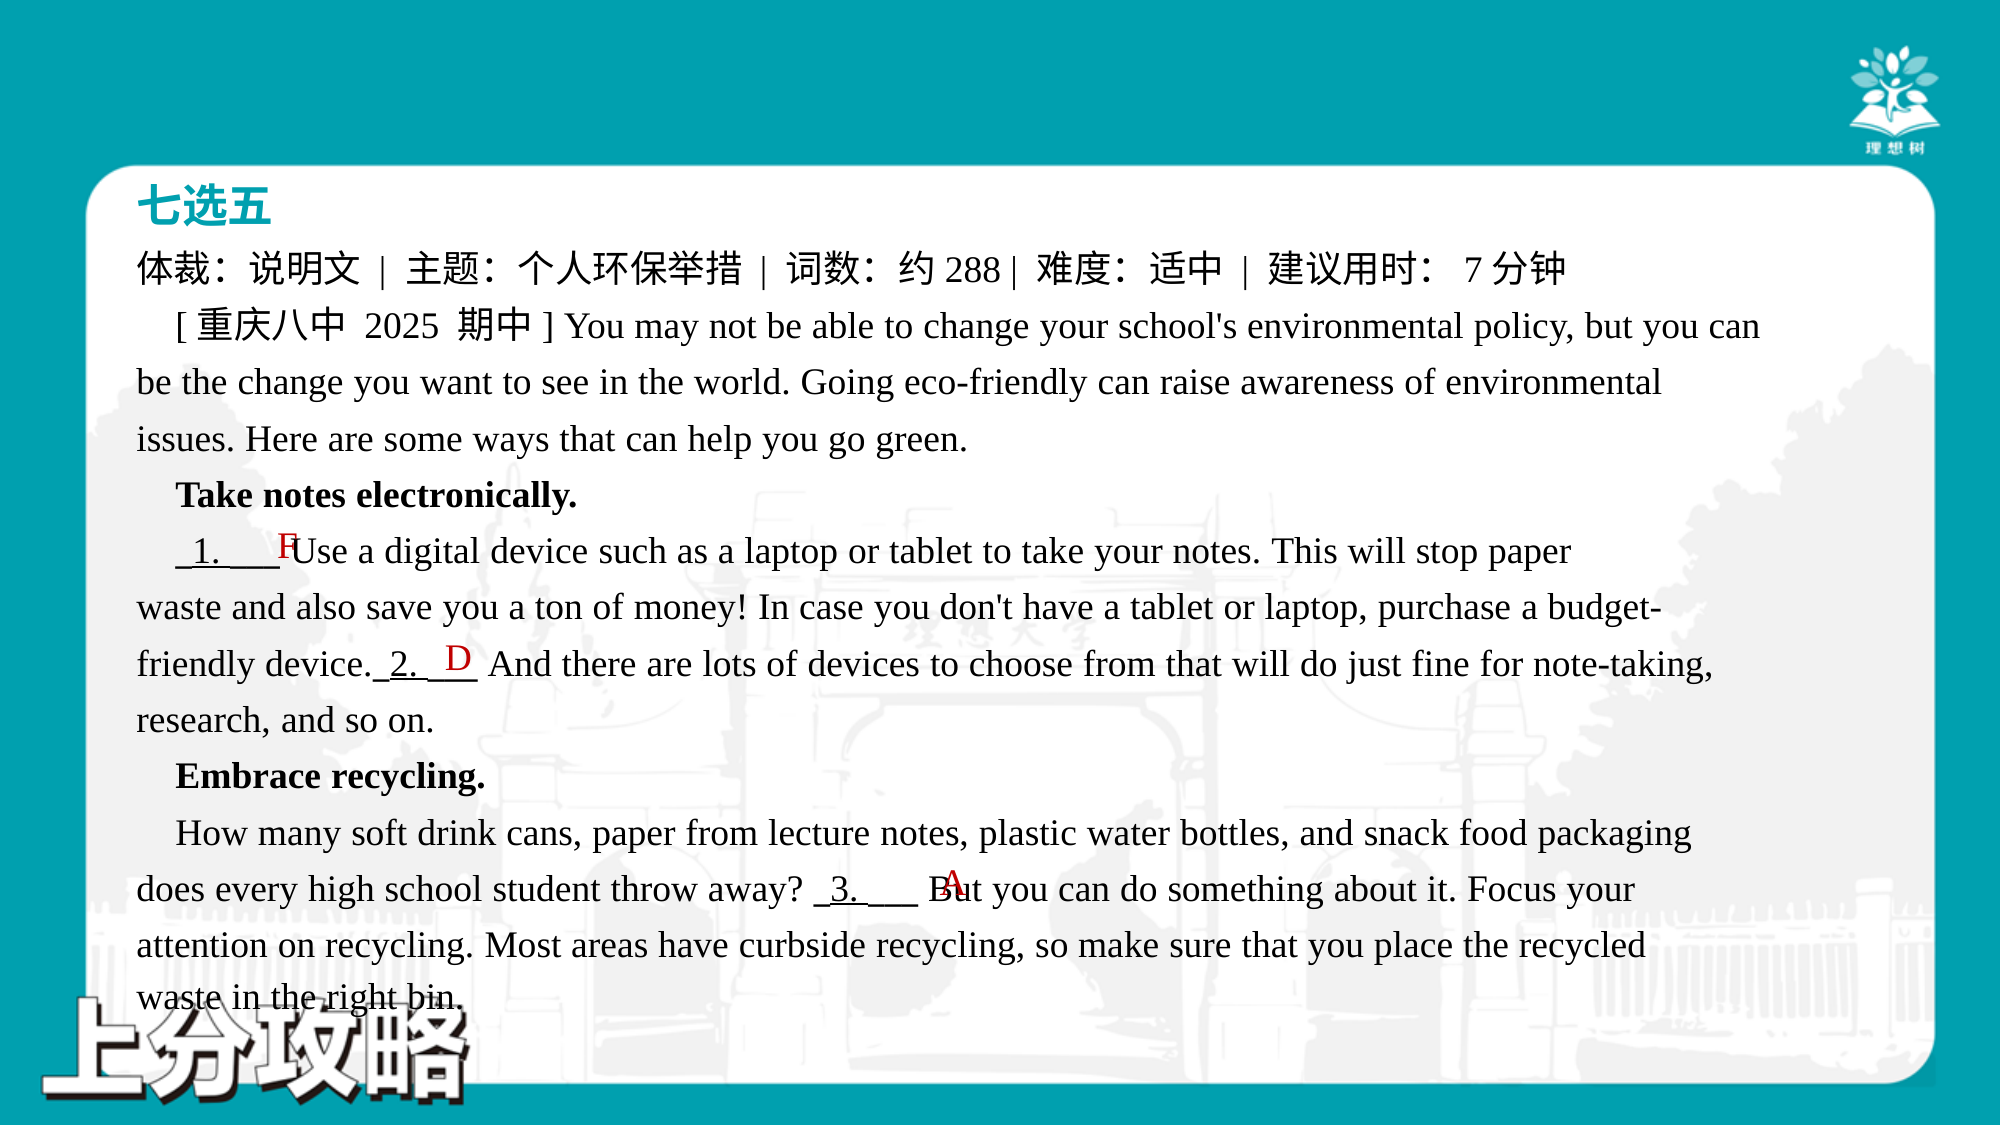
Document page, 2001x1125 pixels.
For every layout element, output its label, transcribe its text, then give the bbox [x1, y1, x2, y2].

text_box A [925, 847, 981, 899]
text_box 体裁：说明文 | 主题：个人环保举措 | 词数：约288 | 难度：适中 | 建议用时：7分钟 [重庆八中 2025 期中] You may not be able to change your school's environmental policy, but you can be the change you want to see in the world. Going eco-friendly can raise awareness of environmental issues. Here are some ways that can help you go green. Take notes electronically. _1. ___ Use a digital device such as a laptop or tablet to take your notes. This will stop paper waste and also save you a ton of money! In case you don't have a tablet or laptop, purchase a budget- friendly device._2. ___ And there are lots of devices to choose from that will do just fine for note-taking, research, and so on. Embrace recycling. How many soft drink cans, paper from lecture notes, plastic water bottles, and snack food packaging does every high school student throw away? _3. ___ But you can do something about it. Focus your attention on recycling. Most areas have curbside recycling, so make sure that you place the recycled waste in the right bin.#4.1 [136, 233, 1865, 1012]
text_box F [263, 509, 312, 562]
picture [0, 0, 2000, 1125]
text_box D [431, 622, 486, 674]
text_box 七选五 [136, 176, 1865, 232]
